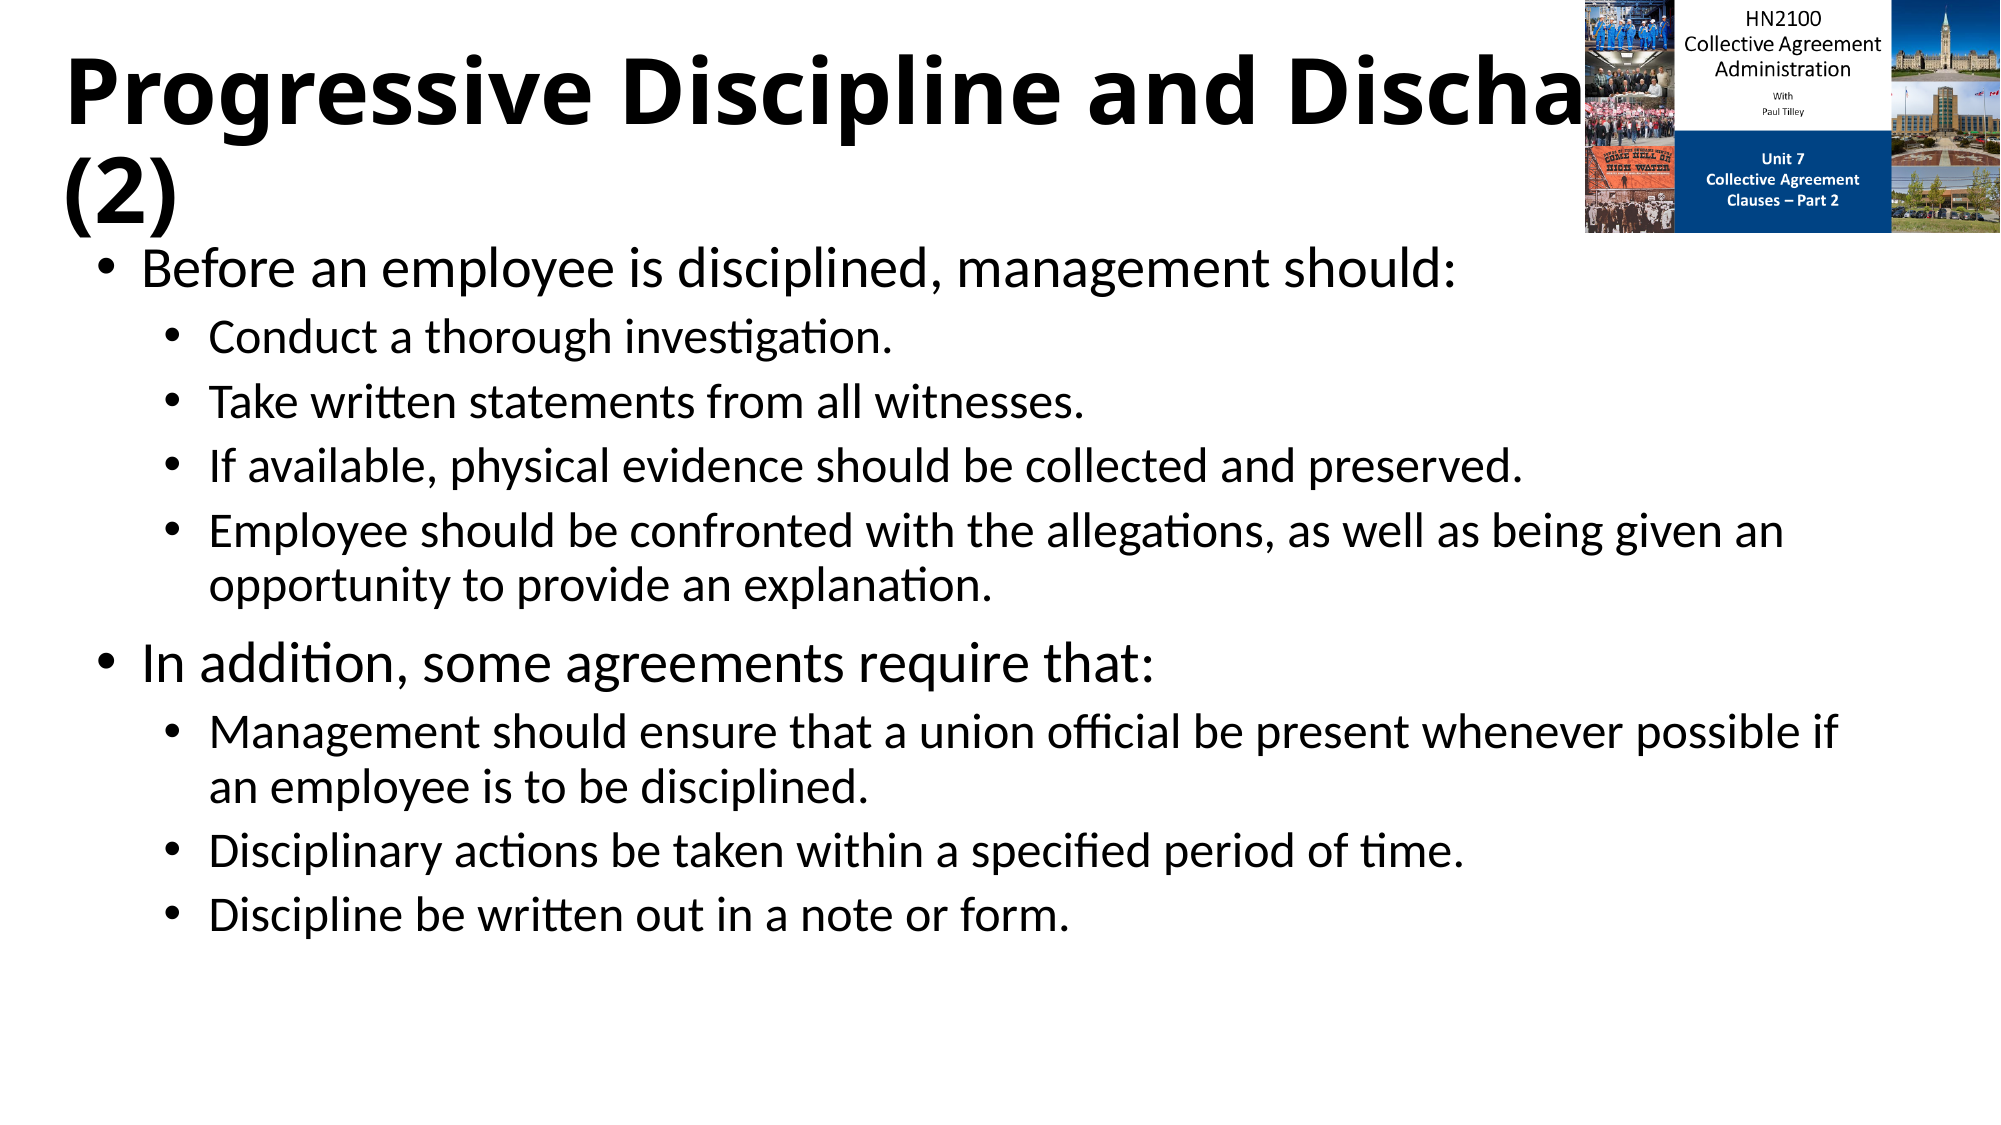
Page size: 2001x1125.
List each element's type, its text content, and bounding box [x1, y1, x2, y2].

title Progressive Discipline and Discharge (2) [48, 35, 1774, 253]
list Before an employee is disciplined, management should: Conduct a thorough investigation. Take written statements from all witnesses. If available, physical evidence should be collected and preserved. Employee should be confronted with the allegations, as well as being given an opportunity to provide an explanation. In addition, some agreements require that: Management should ensure that a union official be present whenever possible if an employee is to be disciplined. Disciplinary actions be taken within a specified period of time. Discipline be written out in a note or form. [81, 233, 1882, 1098]
picture [1585, 0, 2000, 233]
